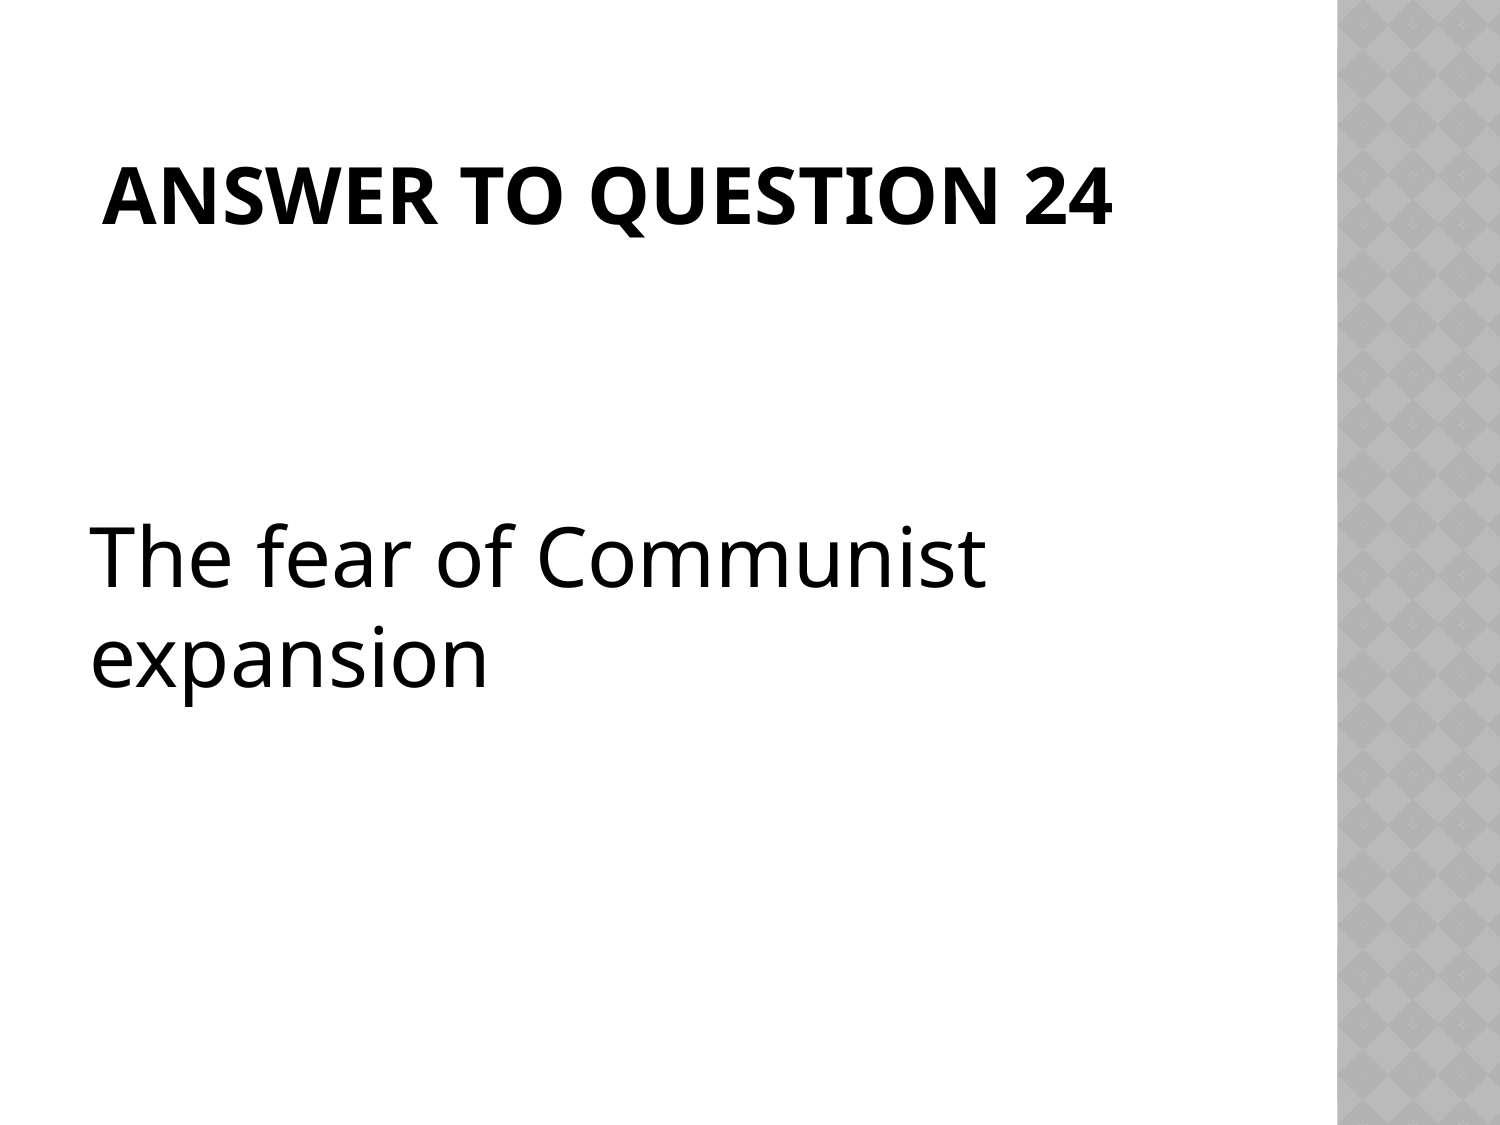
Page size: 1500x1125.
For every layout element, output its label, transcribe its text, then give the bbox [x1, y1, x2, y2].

title Answer to Question 24 [75, 52, 1263, 240]
list The fear of Communist expansion [75, 264, 1263, 1059]
